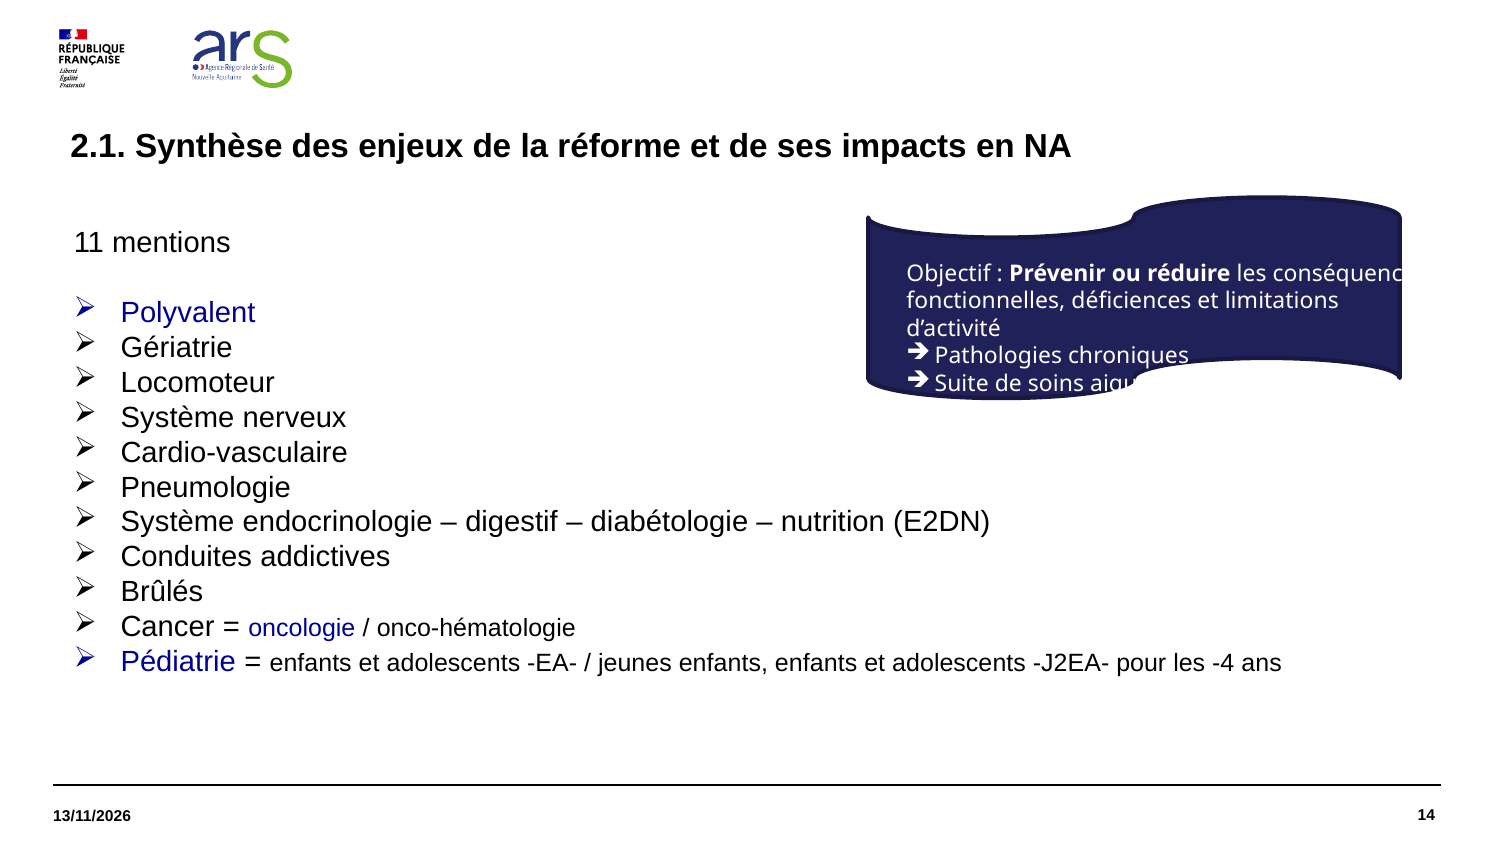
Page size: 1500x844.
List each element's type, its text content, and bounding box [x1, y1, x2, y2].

text_box [866, 195, 1402, 392]
slide_number 14 [1213, 784, 1436, 844]
list [53, 185, 1459, 765]
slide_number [53, 787, 252, 844]
title 2.1. Synthèse des enjeux de la réforme et de ses impacts en NA [53, 102, 1436, 192]
text_box Objectif : Prévenir ou réduire les conséquences fonctionnelles, déficiences et limitations d’activité Pathologies chroniques Suite de soins aigus [891, 250, 1447, 431]
text_box 11 mentions Polyvalent Gériatrie Locomoteur Système nerveux Cardio-vasculaire Pneumologie Système endocrinologie – digestif – diabétologie – nutrition (E2DN) Conduites addictives Brûlés Cancer = oncologie / onco-hématologie Pédiatrie = enfants et adolescents -EA- / jeunes enfants, enfants et adolescents -J2EA- pour les -4 ans [58, 215, 1430, 720]
picture [192, 30, 292, 88]
picture [47, 17, 136, 107]
